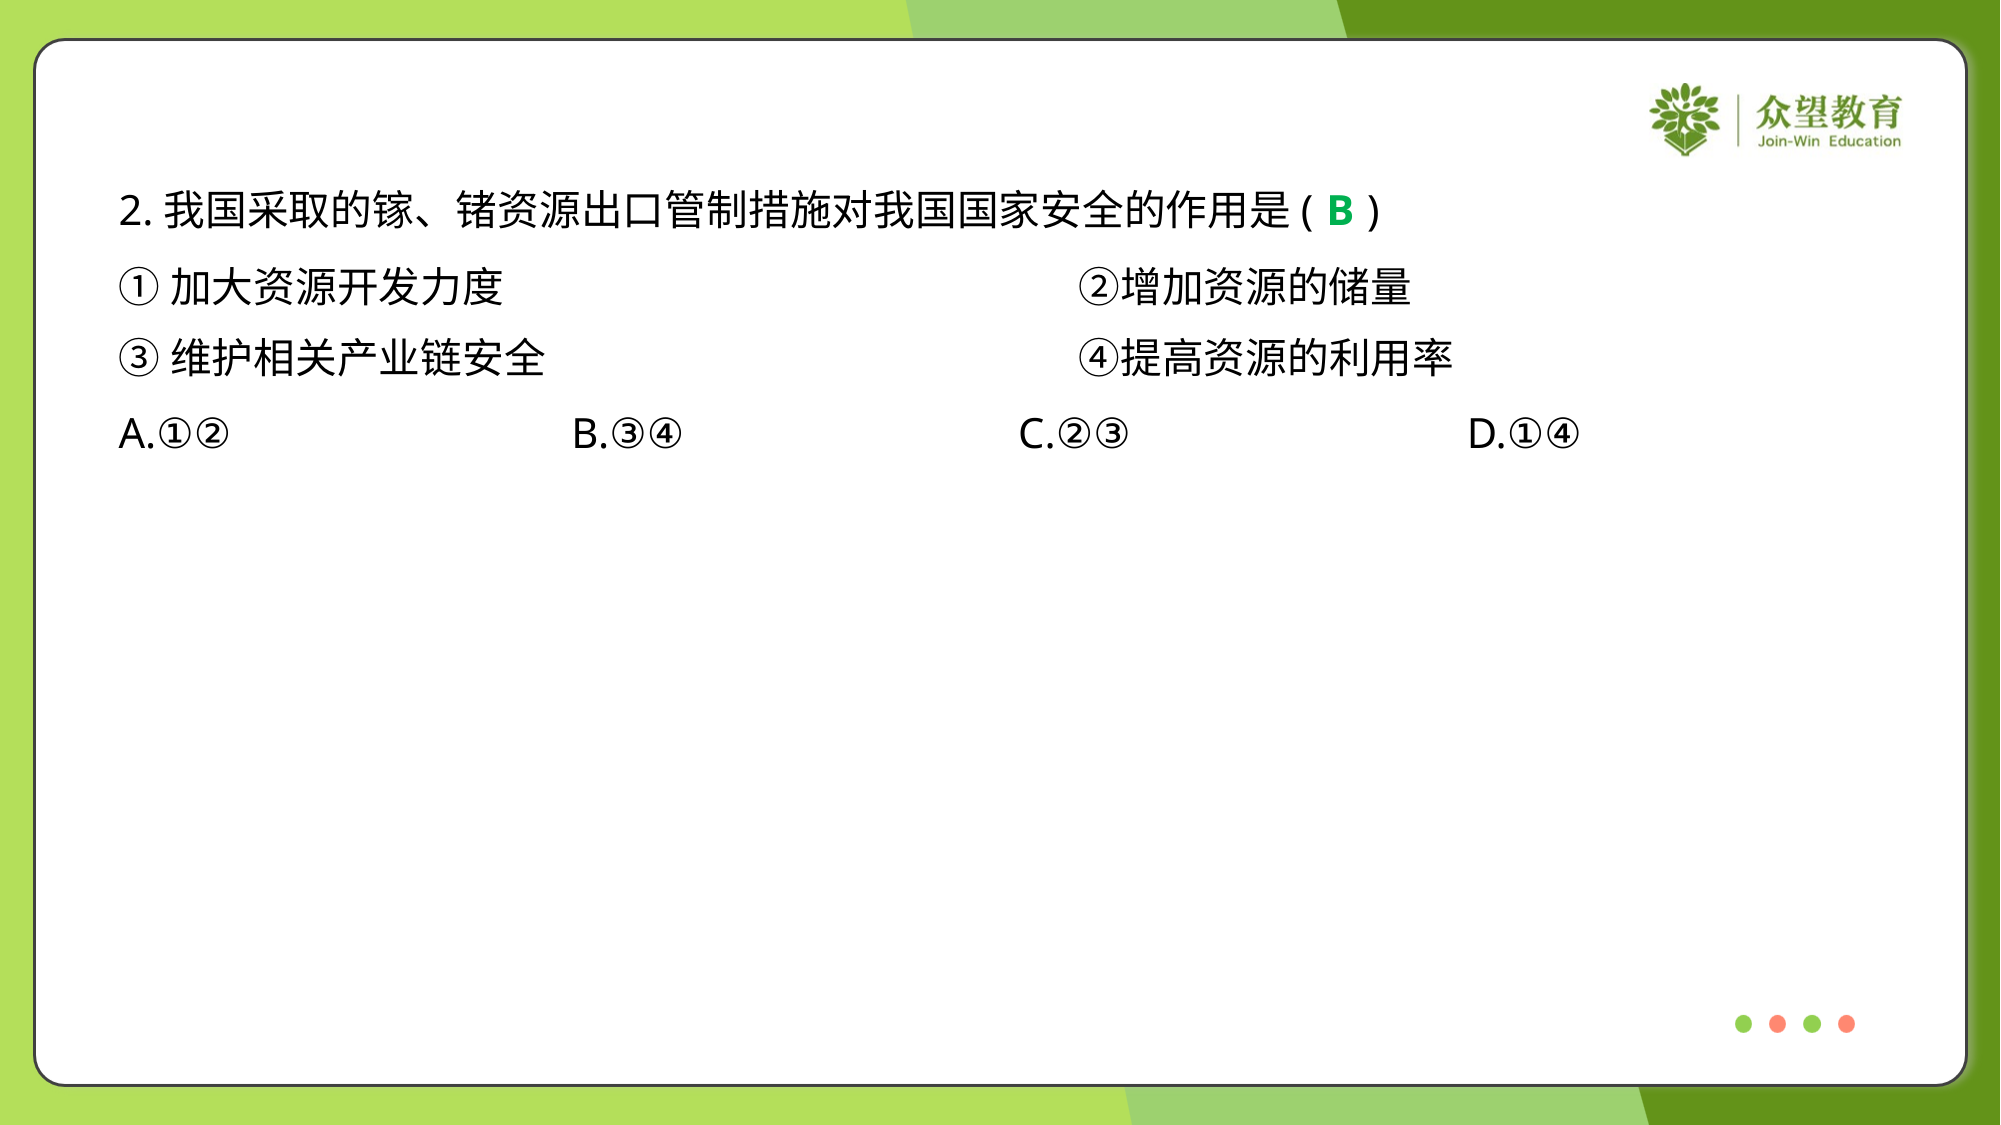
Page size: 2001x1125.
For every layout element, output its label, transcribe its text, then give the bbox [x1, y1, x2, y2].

text_box A.①② B.③④ C.②③ D.①④ [118, 381, 1883, 448]
text_box B [1310, 158, 1370, 226]
text_box 2.我国采取的镓、锗资源出口管制措施对我国国家安全的作用是( ) [118, 158, 1310, 226]
picture [0, 0, 2000, 1125]
text_box ①加大资源开发力度 ②增加资源的储量 ③维护相关产业链安全 ④提高资源的利用率 [118, 235, 1883, 374]
text_box 2.我国采取的镓、锗资源出口管制措施对我国国家安全的作用是( ) [1370, 158, 1883, 226]
